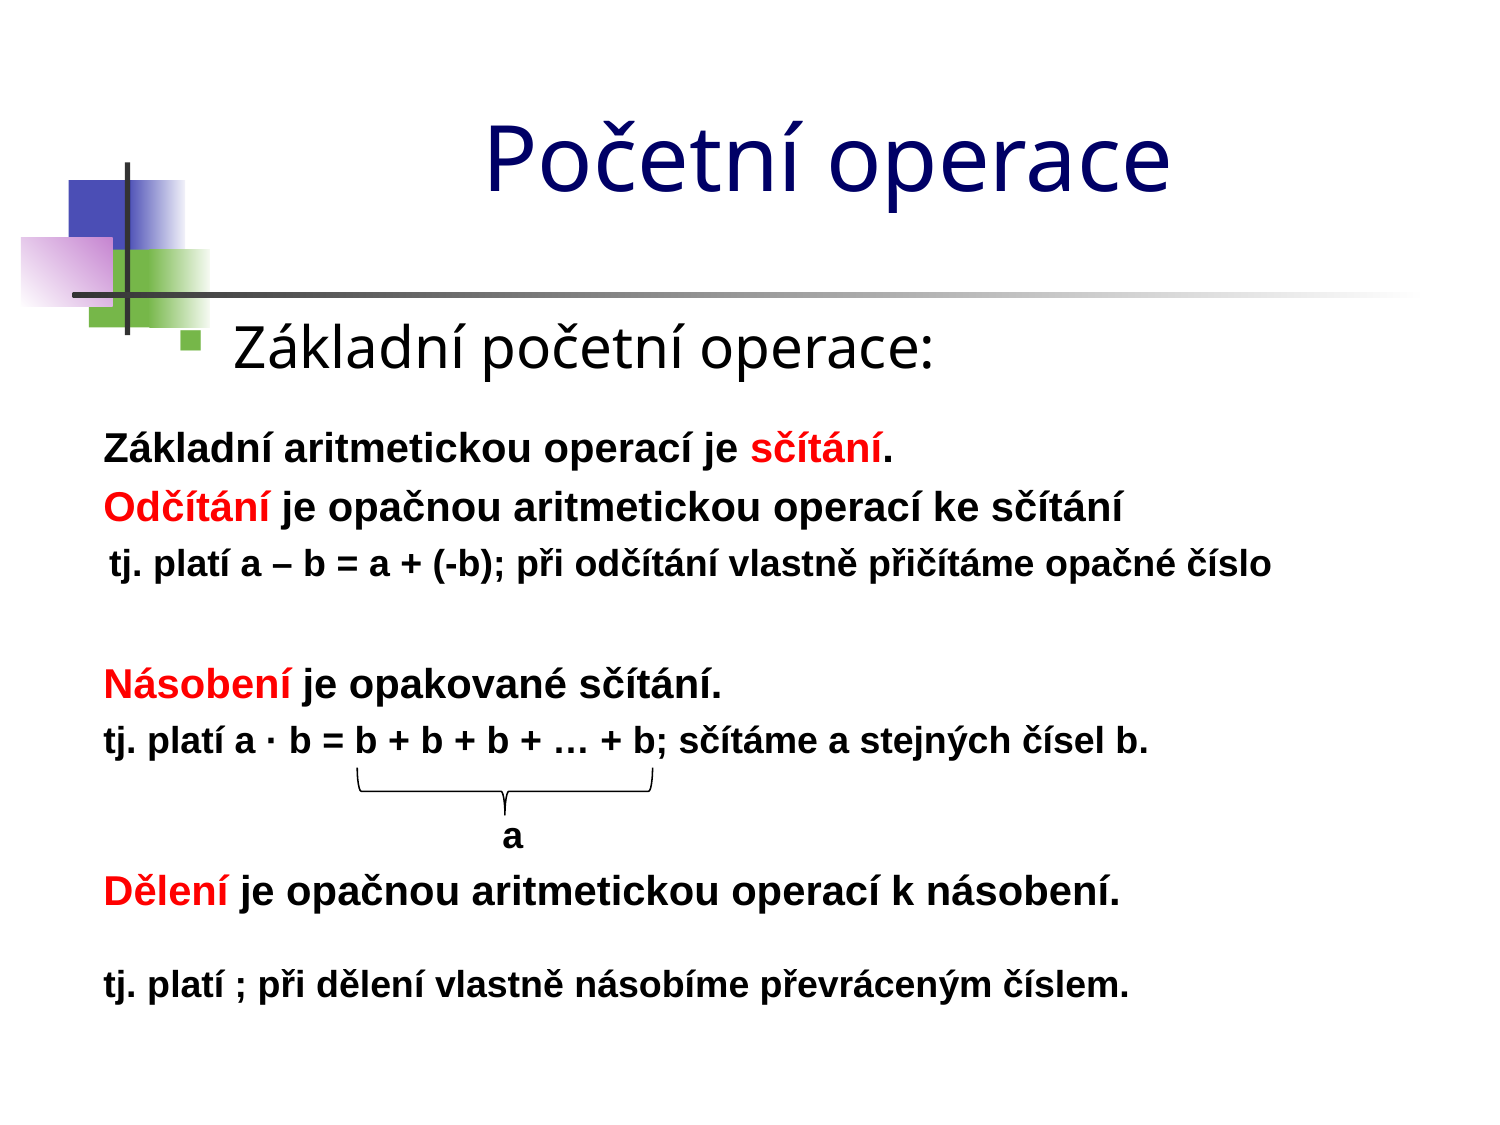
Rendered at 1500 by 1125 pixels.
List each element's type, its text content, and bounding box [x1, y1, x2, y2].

text_box Základní aritmetickou operací je sčítání. [88, 413, 939, 472]
list Základní početní operace: [147, 302, 1165, 386]
text_box tj. platí a · b = b + b + b + … + b; sčítáme a stejných čísel b. a [88, 708, 1317, 856]
text_box Odčítání je opačnou aritmetickou operací ke sčítání [88, 472, 1406, 538]
text_box tj. platí a – b = a + (-b); při odčítání vlastně přičítáme opačné číslo [94, 531, 1323, 592]
title Početní operace [188, 34, 1468, 276]
text_box [357, 767, 653, 815]
text_box Dělení je opačnou aritmetickou operací k násobení. [88, 856, 1406, 922]
text_box Násobení je opakované sčítání. [88, 649, 1093, 708]
